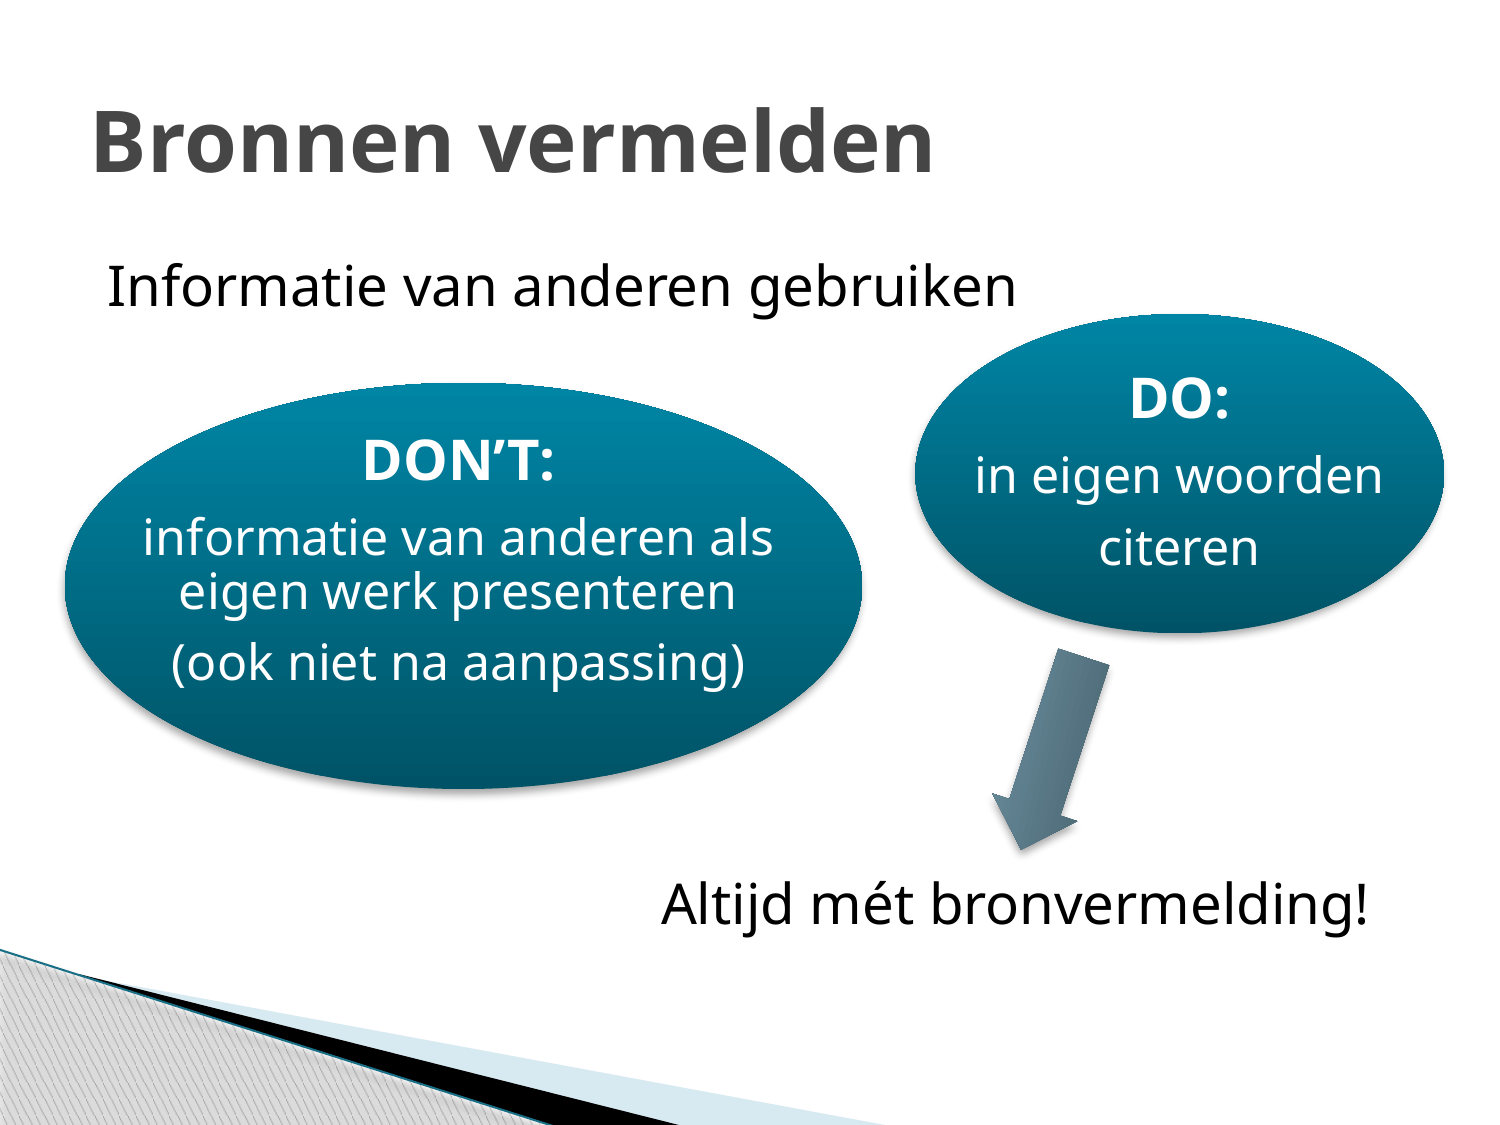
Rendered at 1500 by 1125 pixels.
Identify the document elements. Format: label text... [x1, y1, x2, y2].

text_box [915, 313, 1445, 634]
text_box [64, 377, 863, 790]
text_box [1007, 651, 1098, 855]
title Bronnen vermelden [75, 45, 1425, 233]
list Informatie van anderen gebruiken Altijd mét bronvermelding! [75, 243, 1425, 986]
